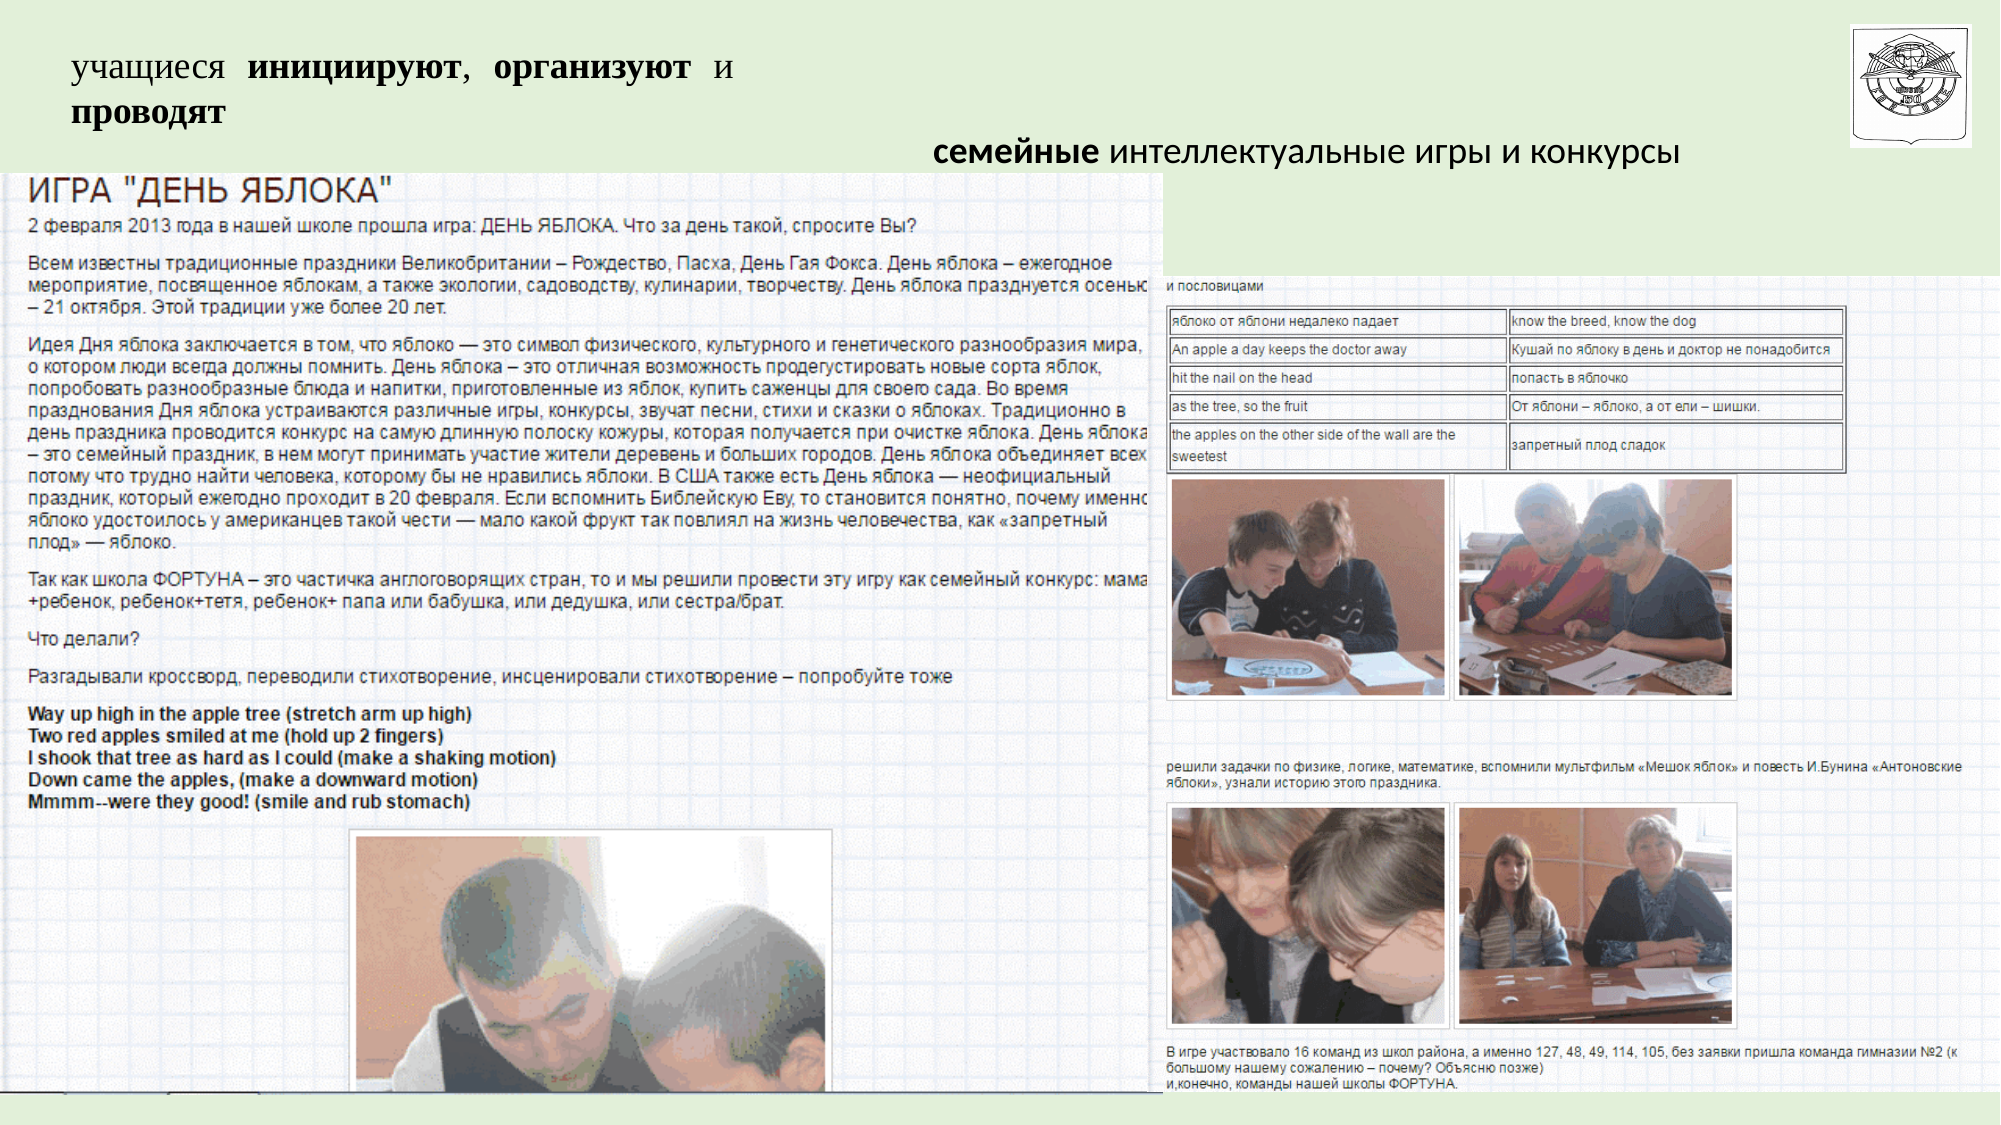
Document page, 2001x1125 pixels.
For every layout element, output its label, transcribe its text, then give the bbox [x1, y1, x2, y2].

picture [0, 173, 2000, 1095]
text_box учащиеся инициируют, организуют и проводят [55, 33, 749, 139]
text_box семейные интеллектуальные игры и конкурсы [918, 118, 1697, 178]
picture [1850, 24, 1972, 148]
